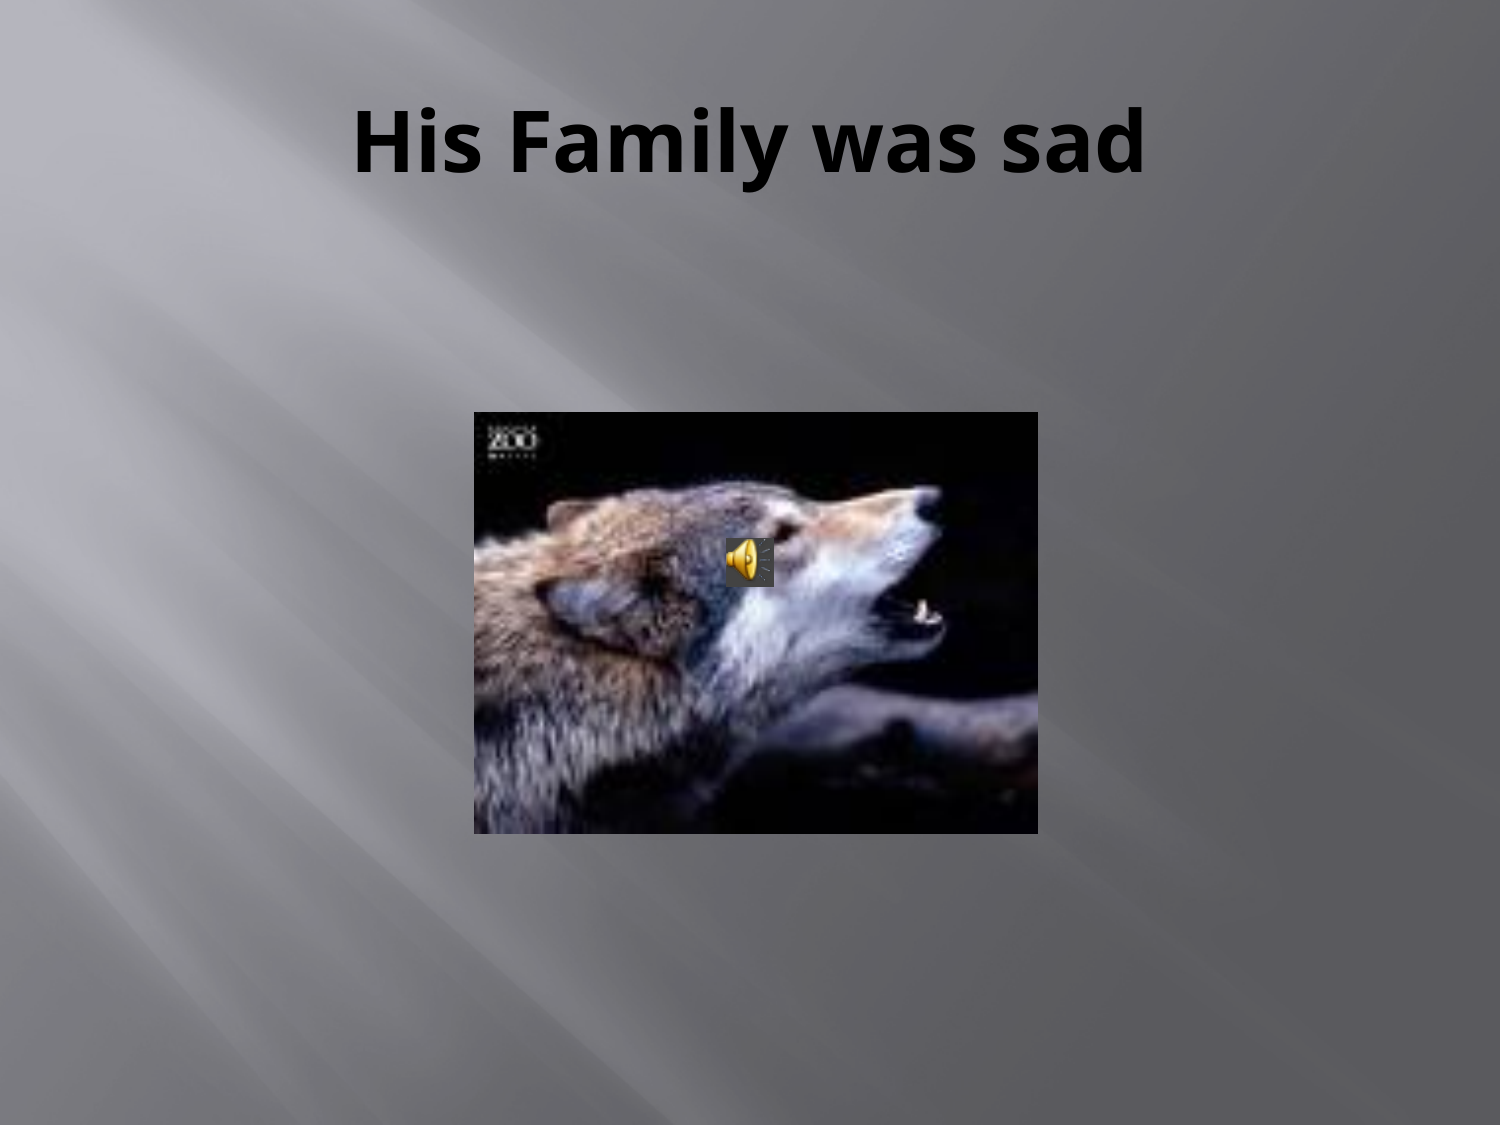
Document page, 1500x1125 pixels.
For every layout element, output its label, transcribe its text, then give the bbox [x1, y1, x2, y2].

picture [474, 412, 1038, 834]
title His Family was sad [75, 45, 1425, 233]
